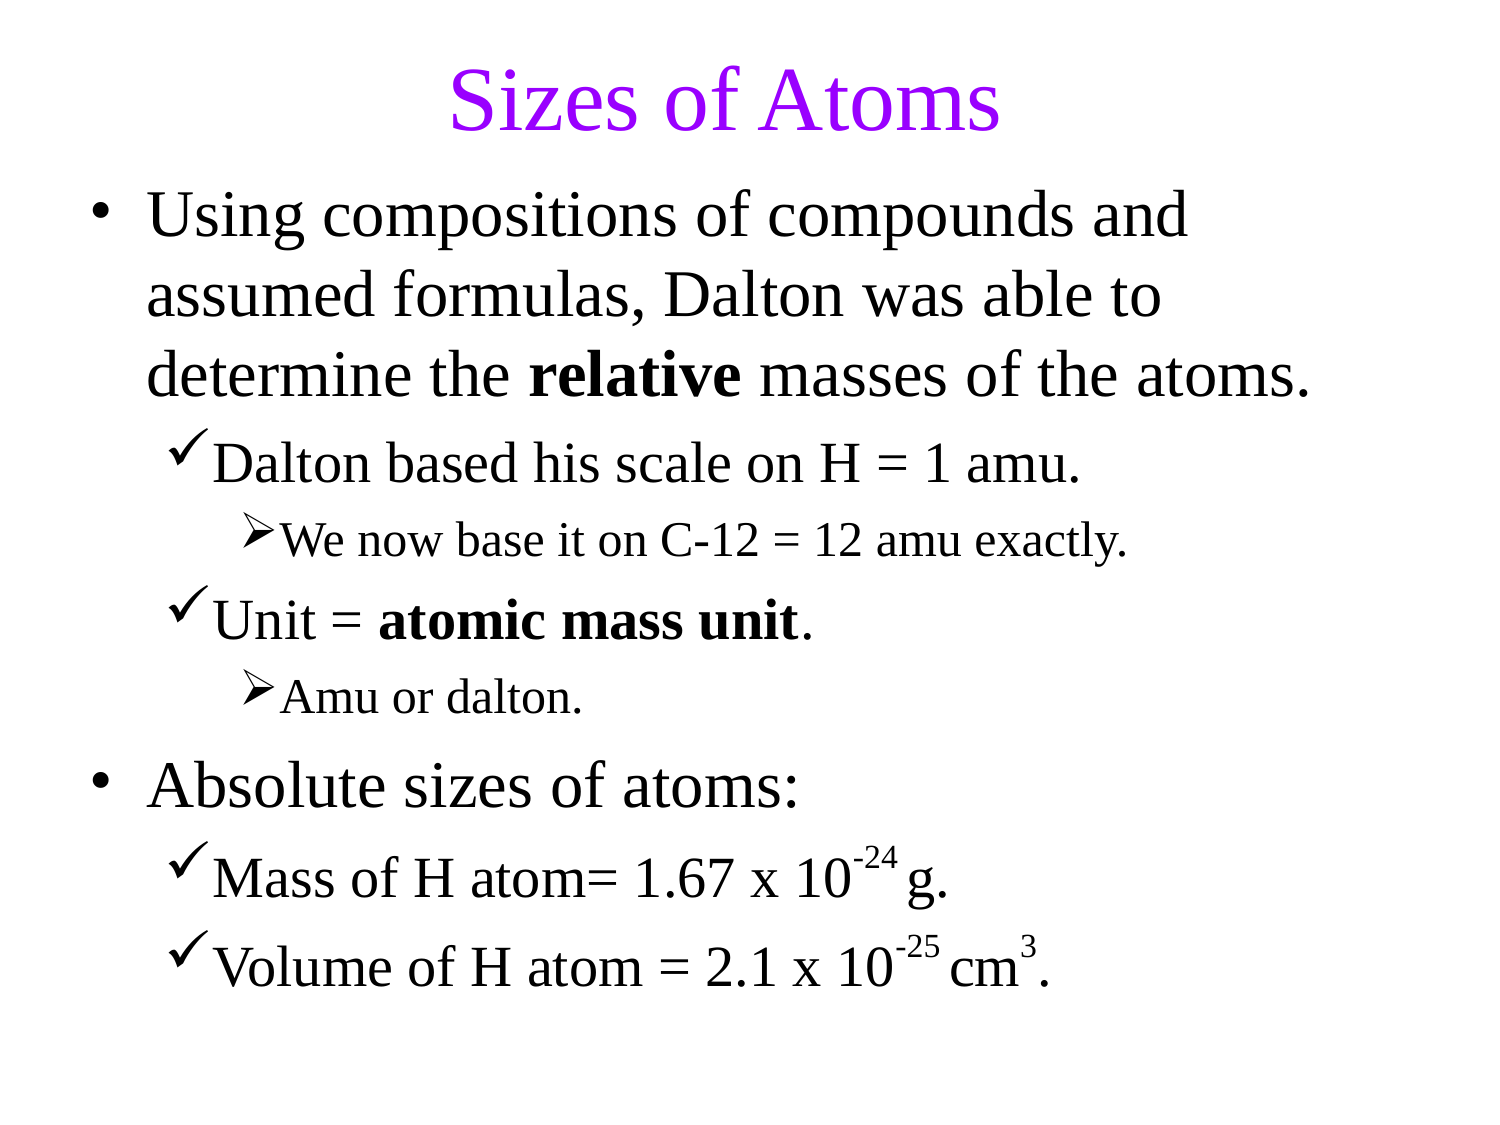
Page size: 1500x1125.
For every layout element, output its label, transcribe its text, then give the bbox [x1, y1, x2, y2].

text_box Using compositions of compounds and assumed formulas, Dalton was able to determine the relative masses of the atoms. Dalton based his scale on H = 1 amu. We now base it on C-12 = 12 amu exactly. Unit = atomic mass unit. Amu or dalton. Absolute sizes of atoms: Mass of H atom= 1.67 x 10-24 g. Volume of H atom = 2.1 x 10-25 cm3. [74, 162, 1400, 1050]
text_box Sizes of Atoms [87, 0, 1363, 162]
